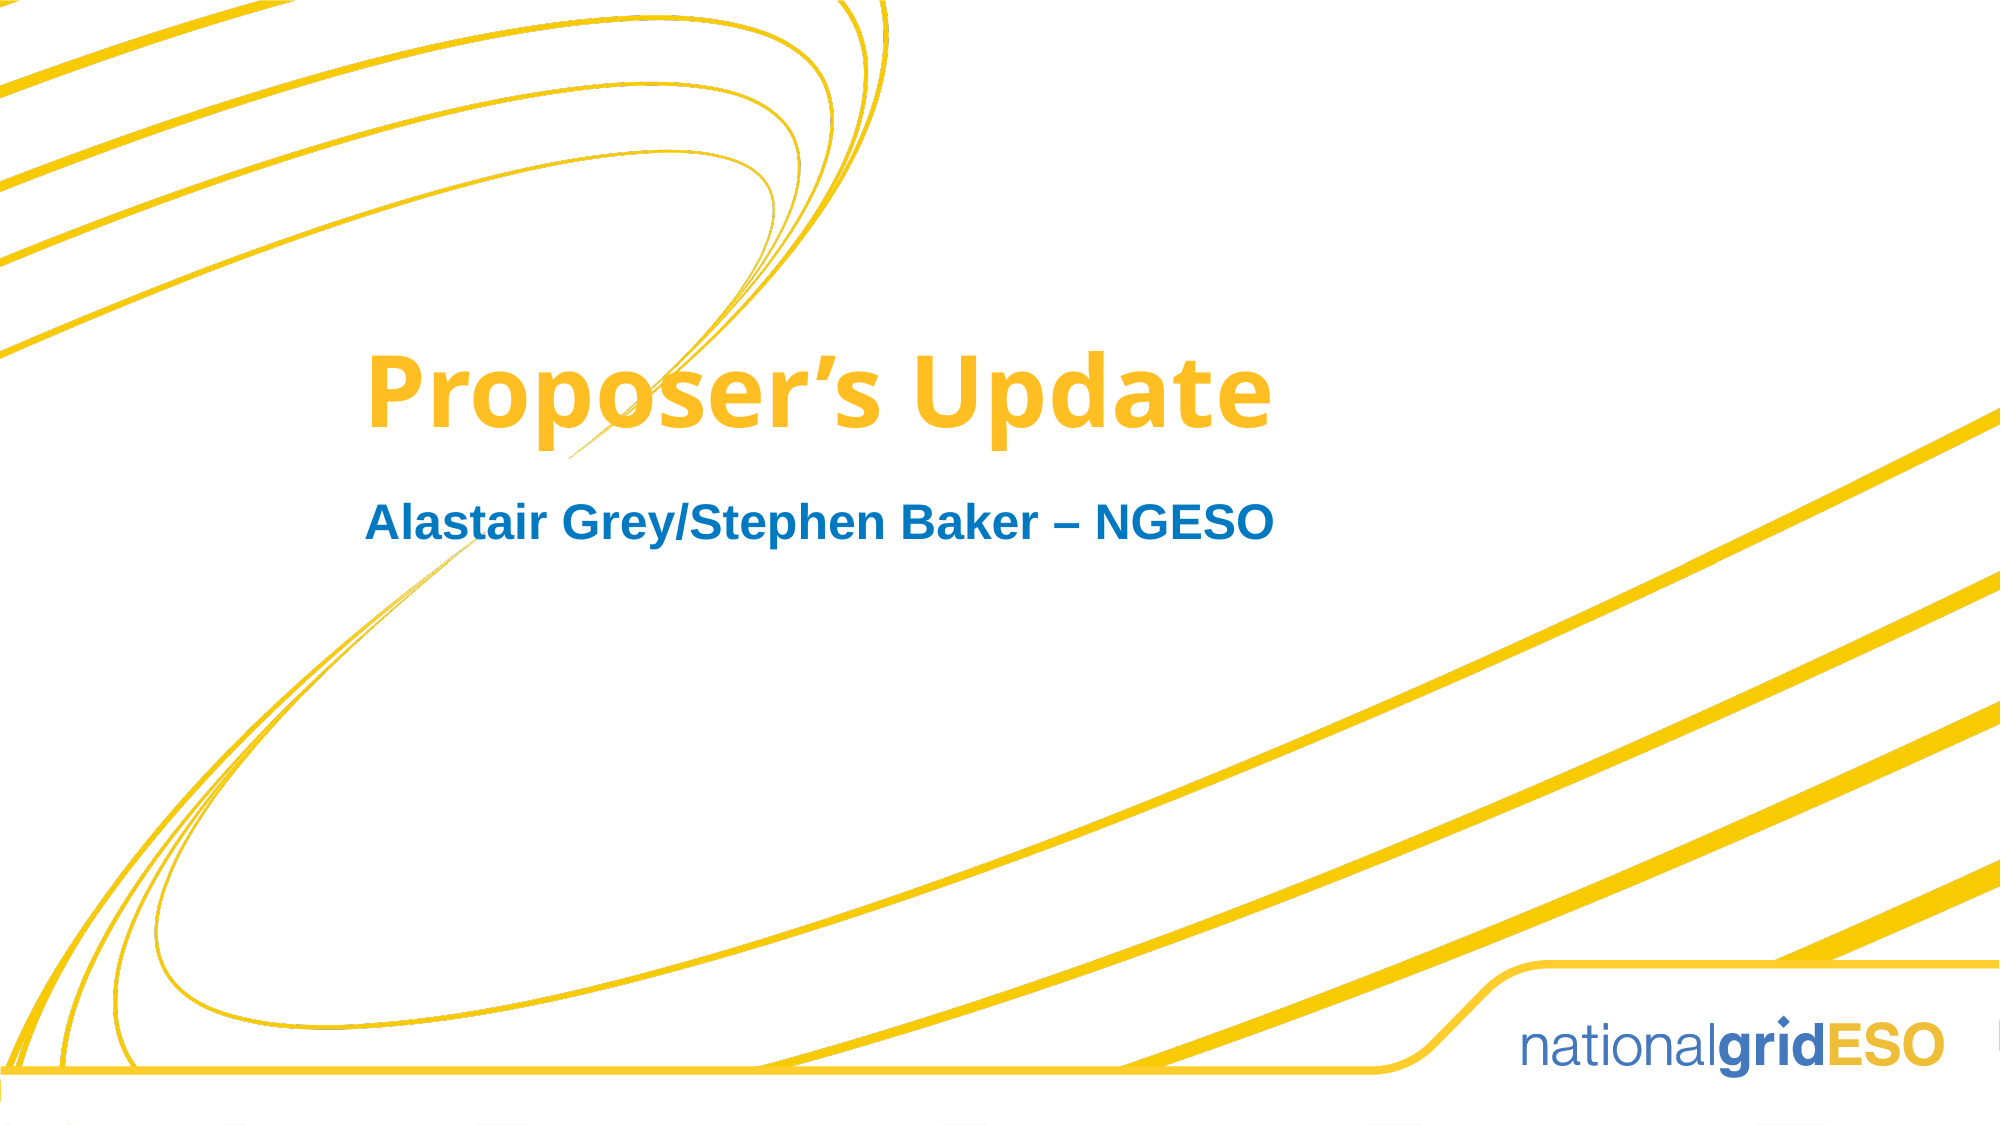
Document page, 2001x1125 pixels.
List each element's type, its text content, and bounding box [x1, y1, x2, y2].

list Proposer’s Update [349, 334, 1511, 470]
list Alastair Grey/Stephen Baker – NGESO [349, 488, 1511, 765]
picture [0, 0, 2000, 1125]
